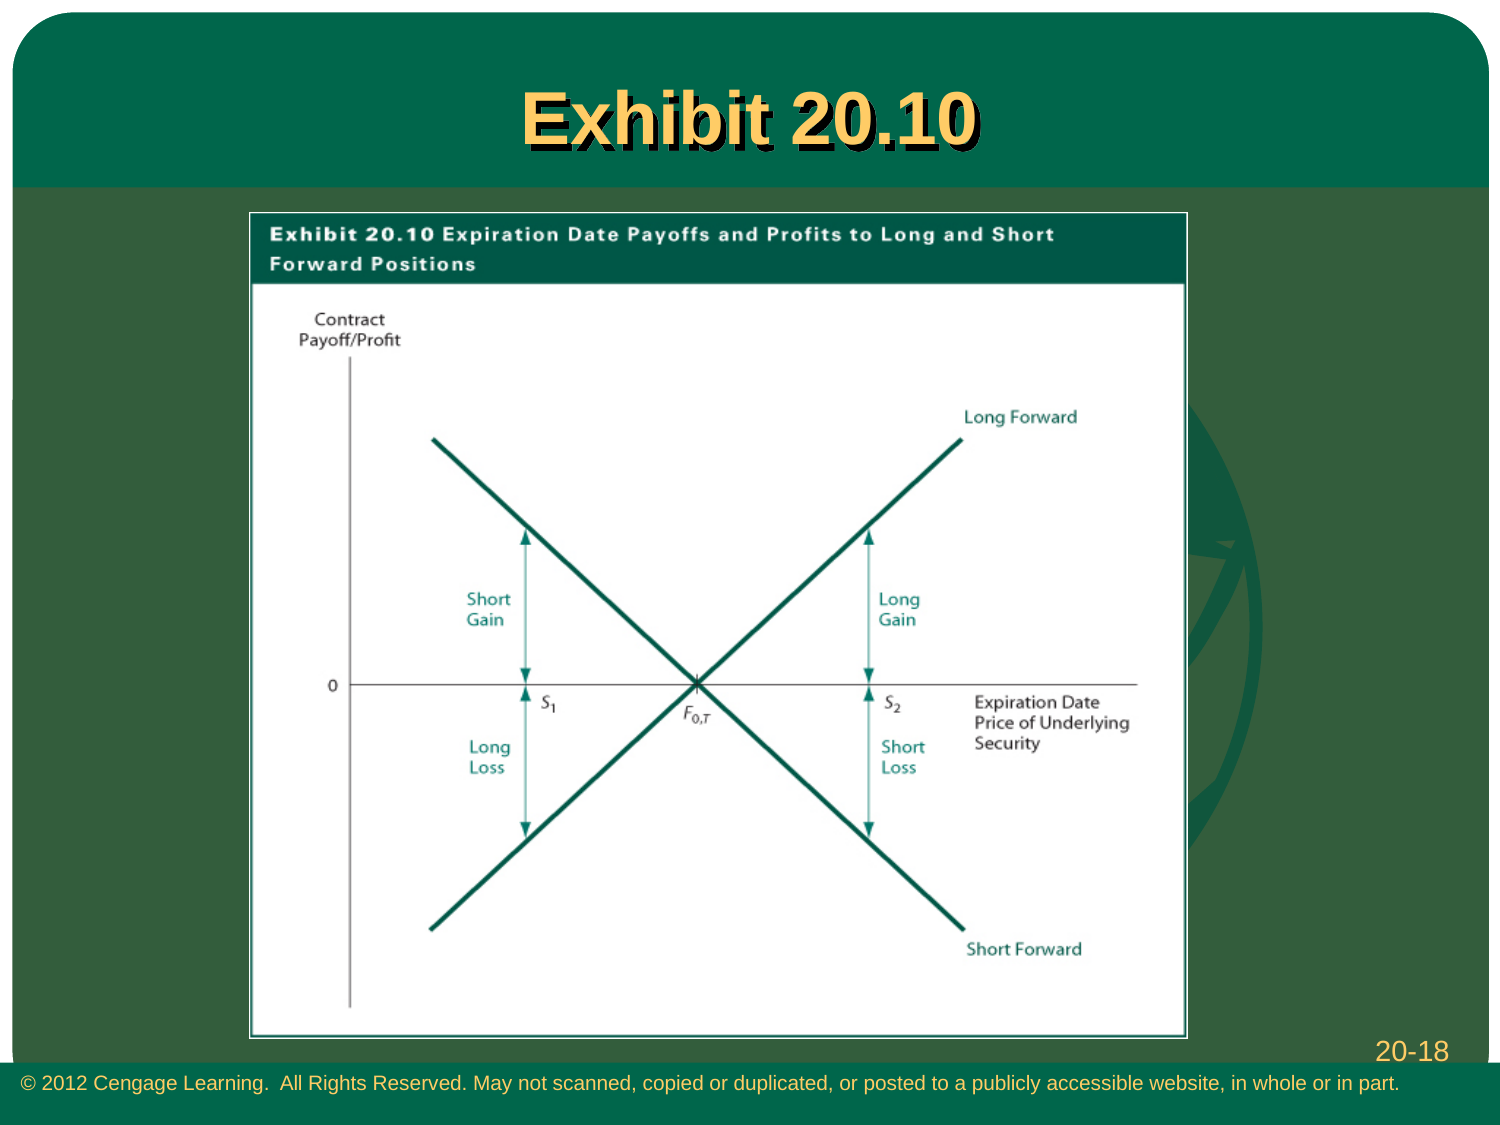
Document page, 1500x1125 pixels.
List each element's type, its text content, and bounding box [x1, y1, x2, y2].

picture [249, 212, 1188, 1039]
footer © 2012 Cengage Learning. All Rights Reserved. May not scanned, copied or duplicated, or posted to a publicly accessible website, in whole or in part. [0, 1062, 1500, 1125]
slide_number 20-18 [1325, 1025, 1500, 1088]
title Exhibit 20.10 [75, 37, 1425, 193]
